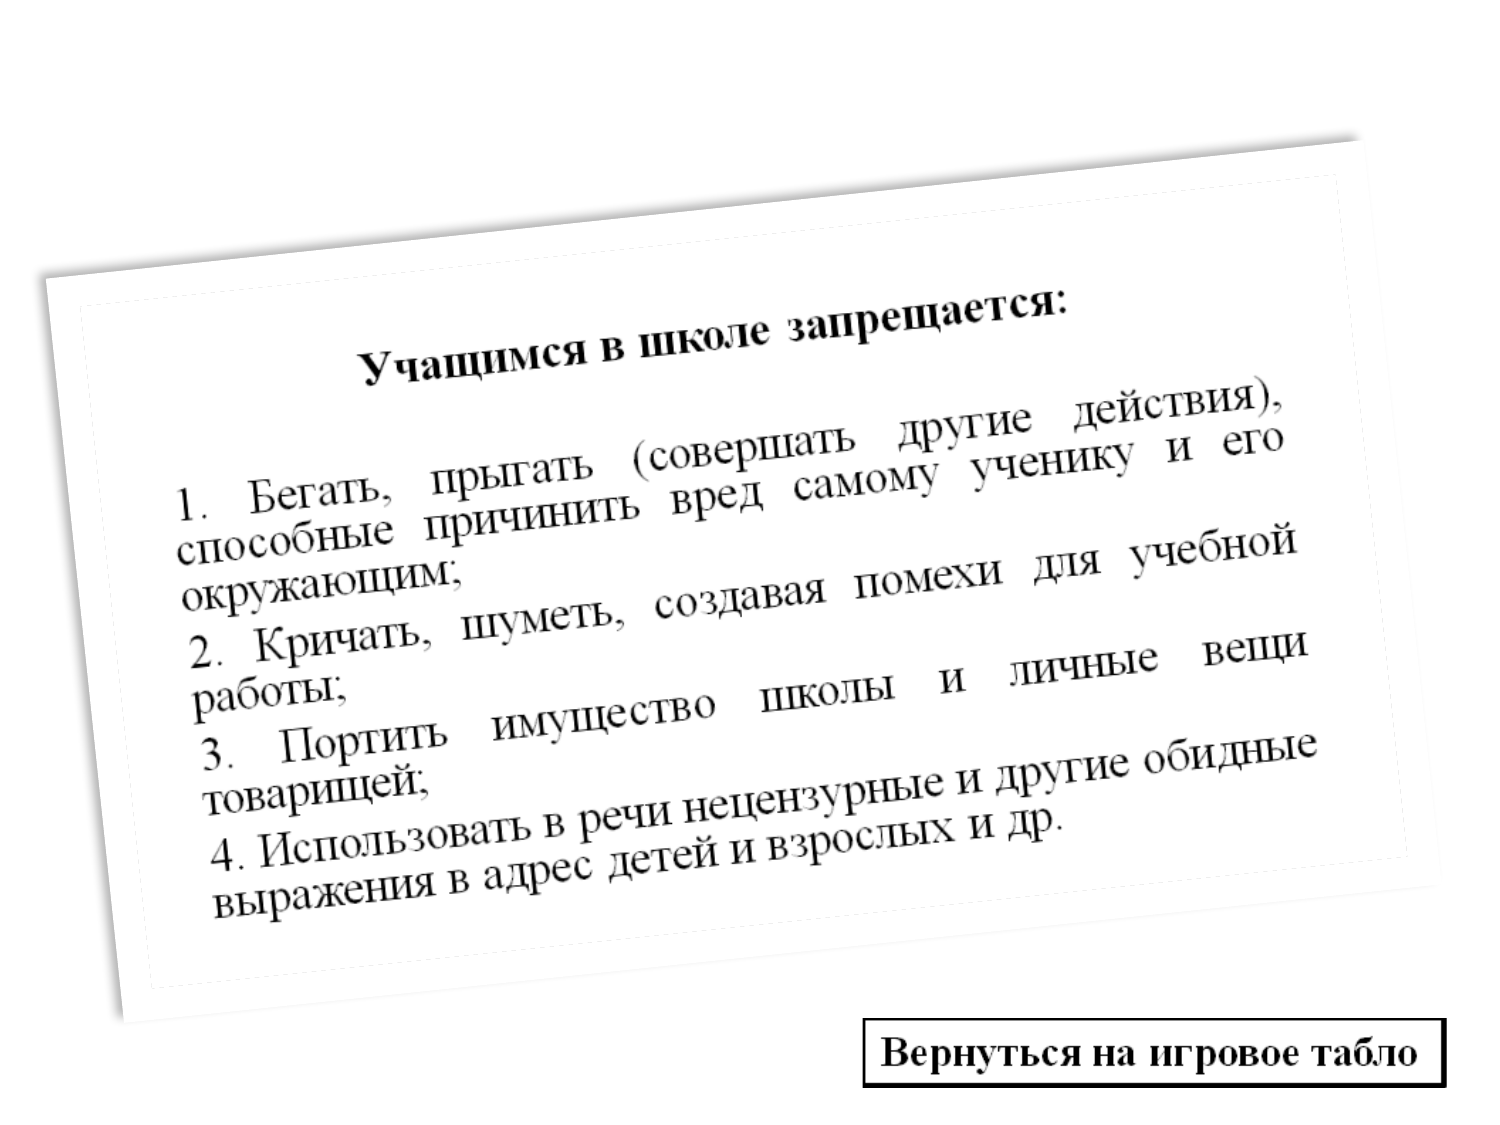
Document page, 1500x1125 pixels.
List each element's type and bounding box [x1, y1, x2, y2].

picture [81, 175, 1407, 988]
picture [862, 1018, 1451, 1088]
